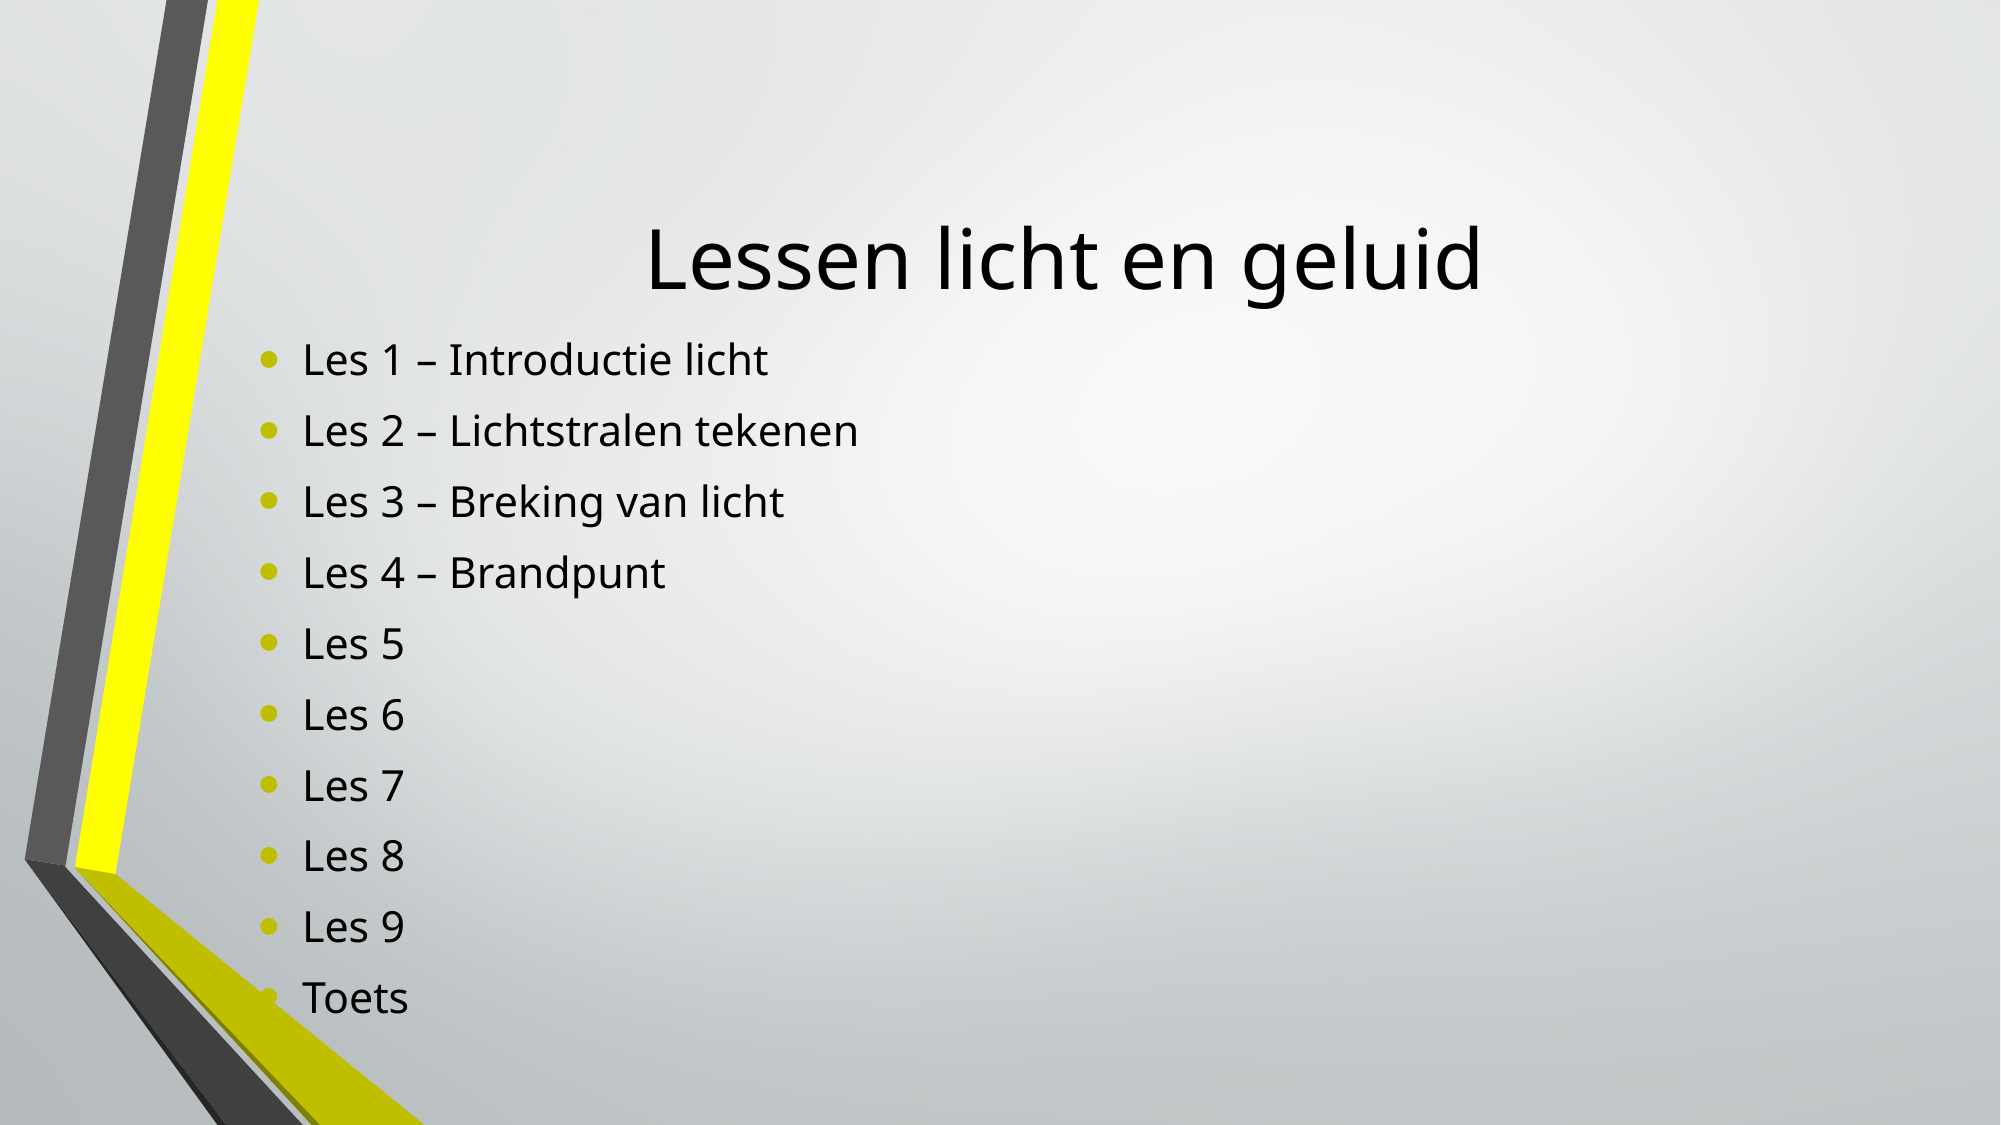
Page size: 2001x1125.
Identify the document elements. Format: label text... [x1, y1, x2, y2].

title Lessen licht en geluid [243, 112, 1887, 324]
list Les 1 – Introductie licht Les 2 – Lichtstralen tekenen Les 3 – Breking van licht Les 4 – Brandpunt Les 5 Les 6 Les 7 Les 8 Les 9 Toets [243, 324, 2000, 1031]
